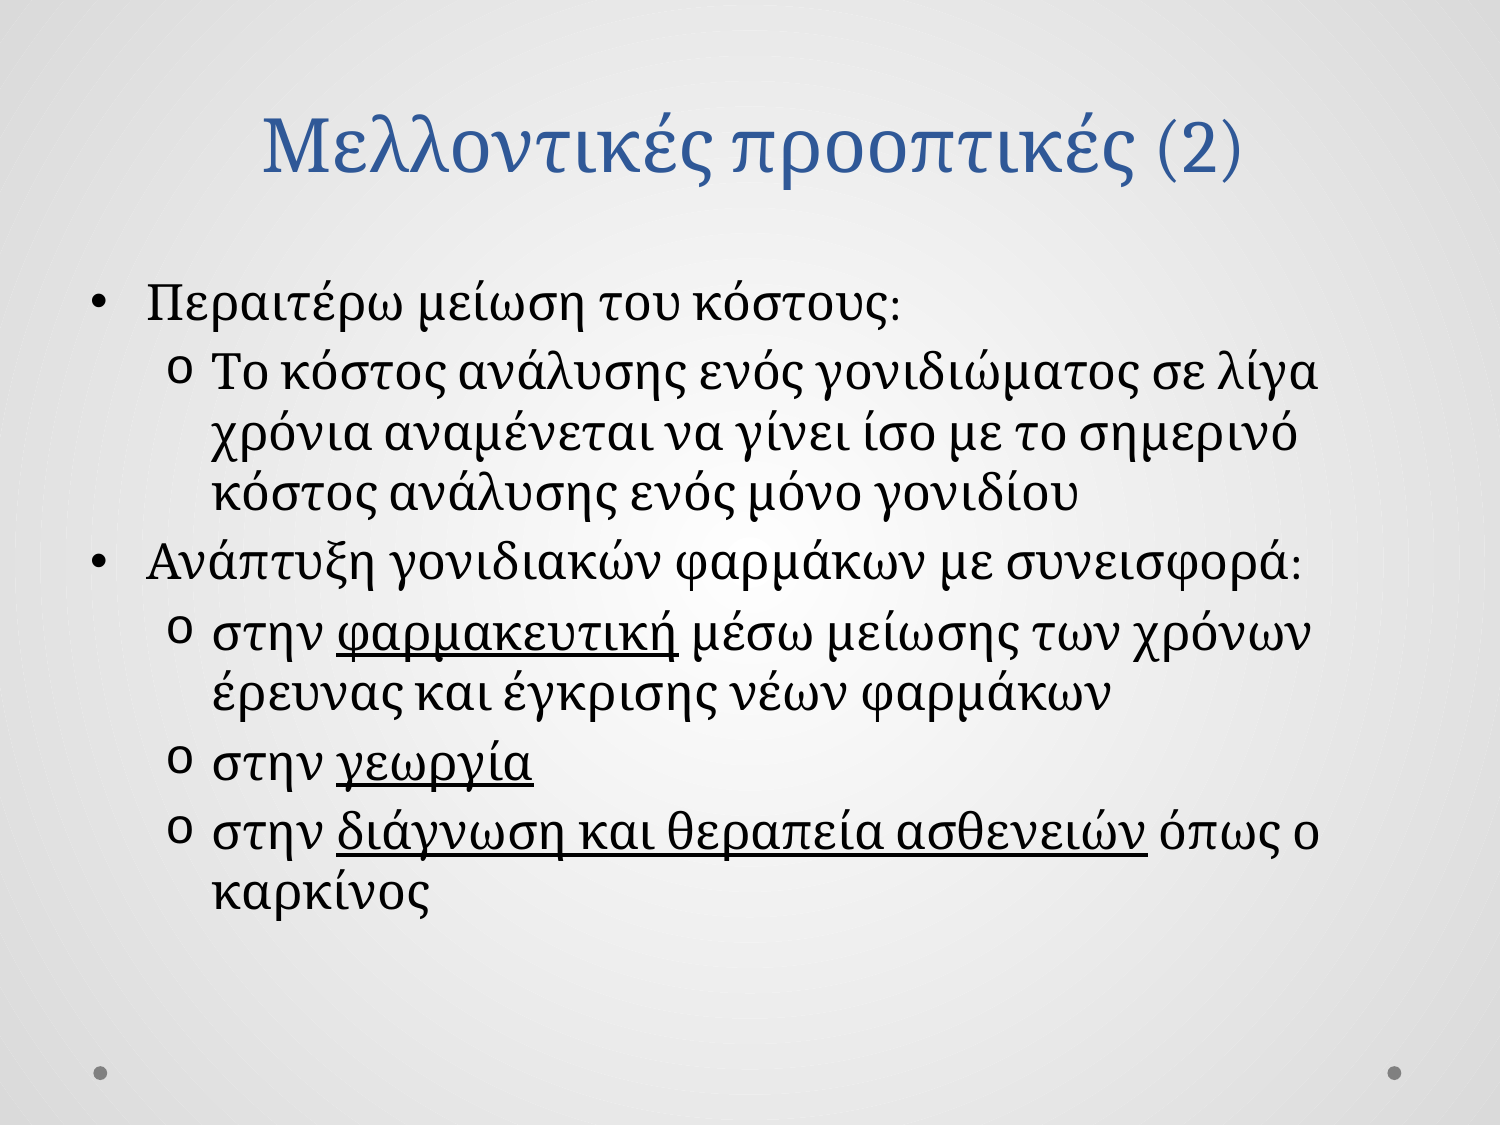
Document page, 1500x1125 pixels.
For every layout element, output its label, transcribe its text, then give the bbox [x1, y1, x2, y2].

list Περαιτέρω μείωση του κόστους: Το κόστος ανάλυσης ενός γονιδιώματος σε λίγα χρόνια αναμένεται να γίνει ίσο με το σημερινό κόστος ανάλυσης ενός μόνο γονιδίου Ανάπτυξη γονιδιακών φαρμάκων με συνεισφορά: στην φαρμακευτική μέσω μείωσης των χρόνων έρευνας και έγκρισης νέων φαρμάκων στην γεωργία στην διάγνωση και θεραπεία ασθενειών όπως ο καρκίνος [75, 262, 1425, 1005]
title Μελλοντικές προοπτικές (2) [41, 0, 1467, 196]
